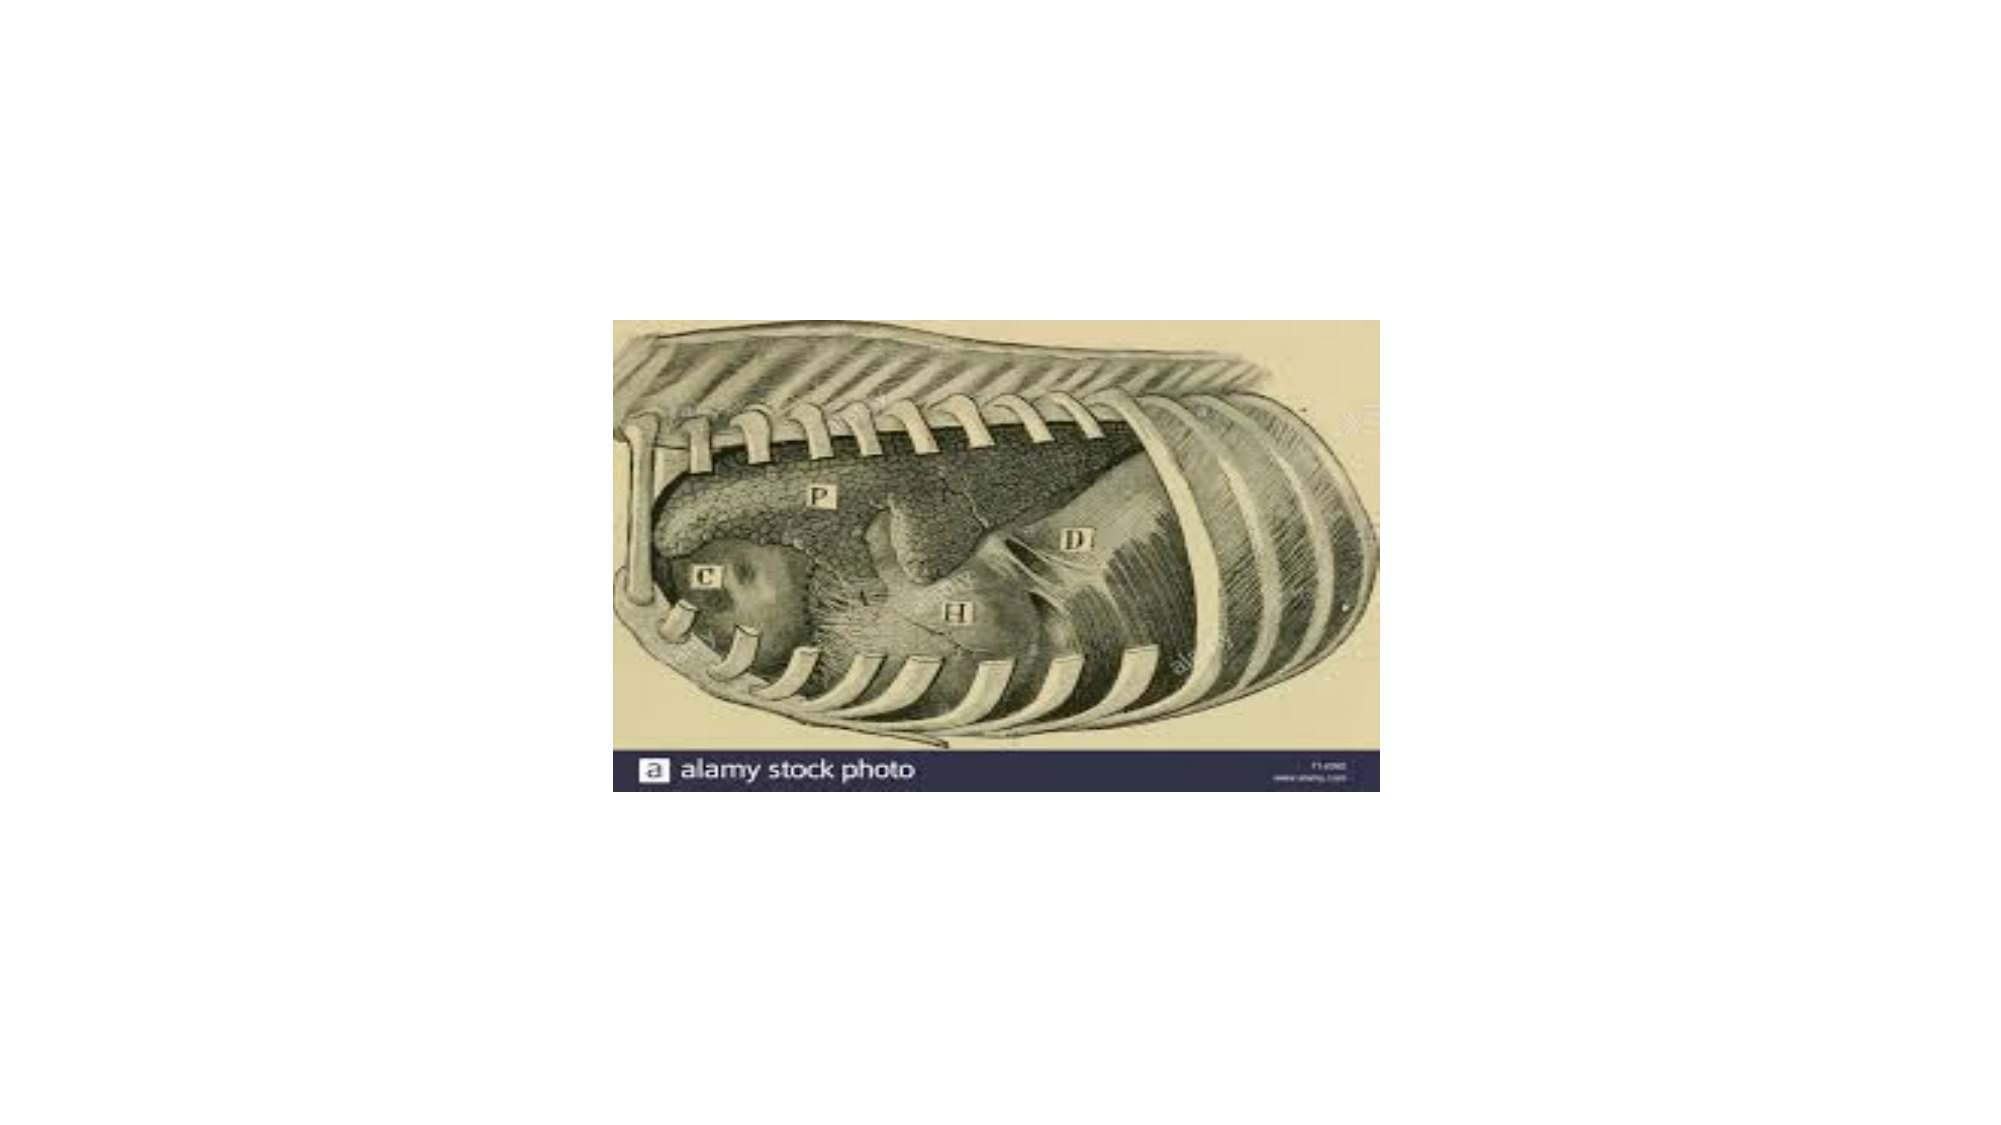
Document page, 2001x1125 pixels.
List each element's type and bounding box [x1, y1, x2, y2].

list [613, 320, 1380, 792]
